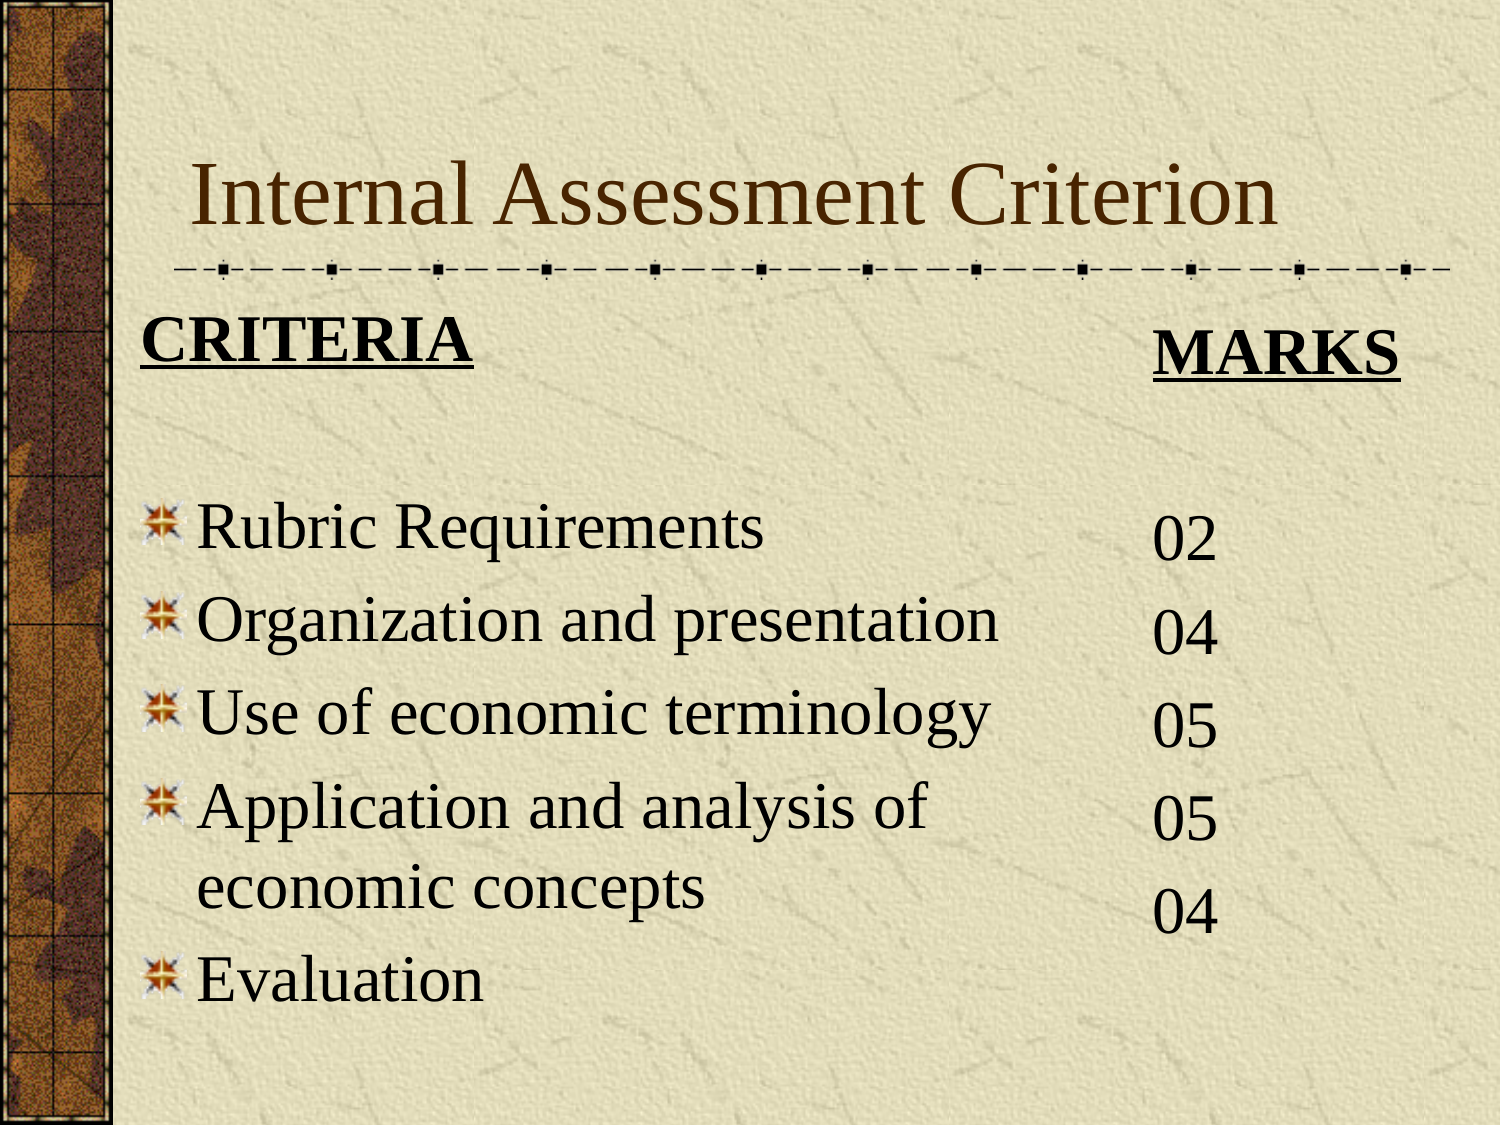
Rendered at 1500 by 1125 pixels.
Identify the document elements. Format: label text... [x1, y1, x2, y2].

list CRITERIA Rubric Requirements Organization and presentation Use of economic terminology Application and analysis of economic concepts Evaluation [124, 287, 1038, 963]
picture [0, 0, 1500, 1125]
list MARKS 02 04 05 05 04 [1137, 299, 1463, 976]
title Internal Assessment Criterion [174, 62, 1451, 251]
